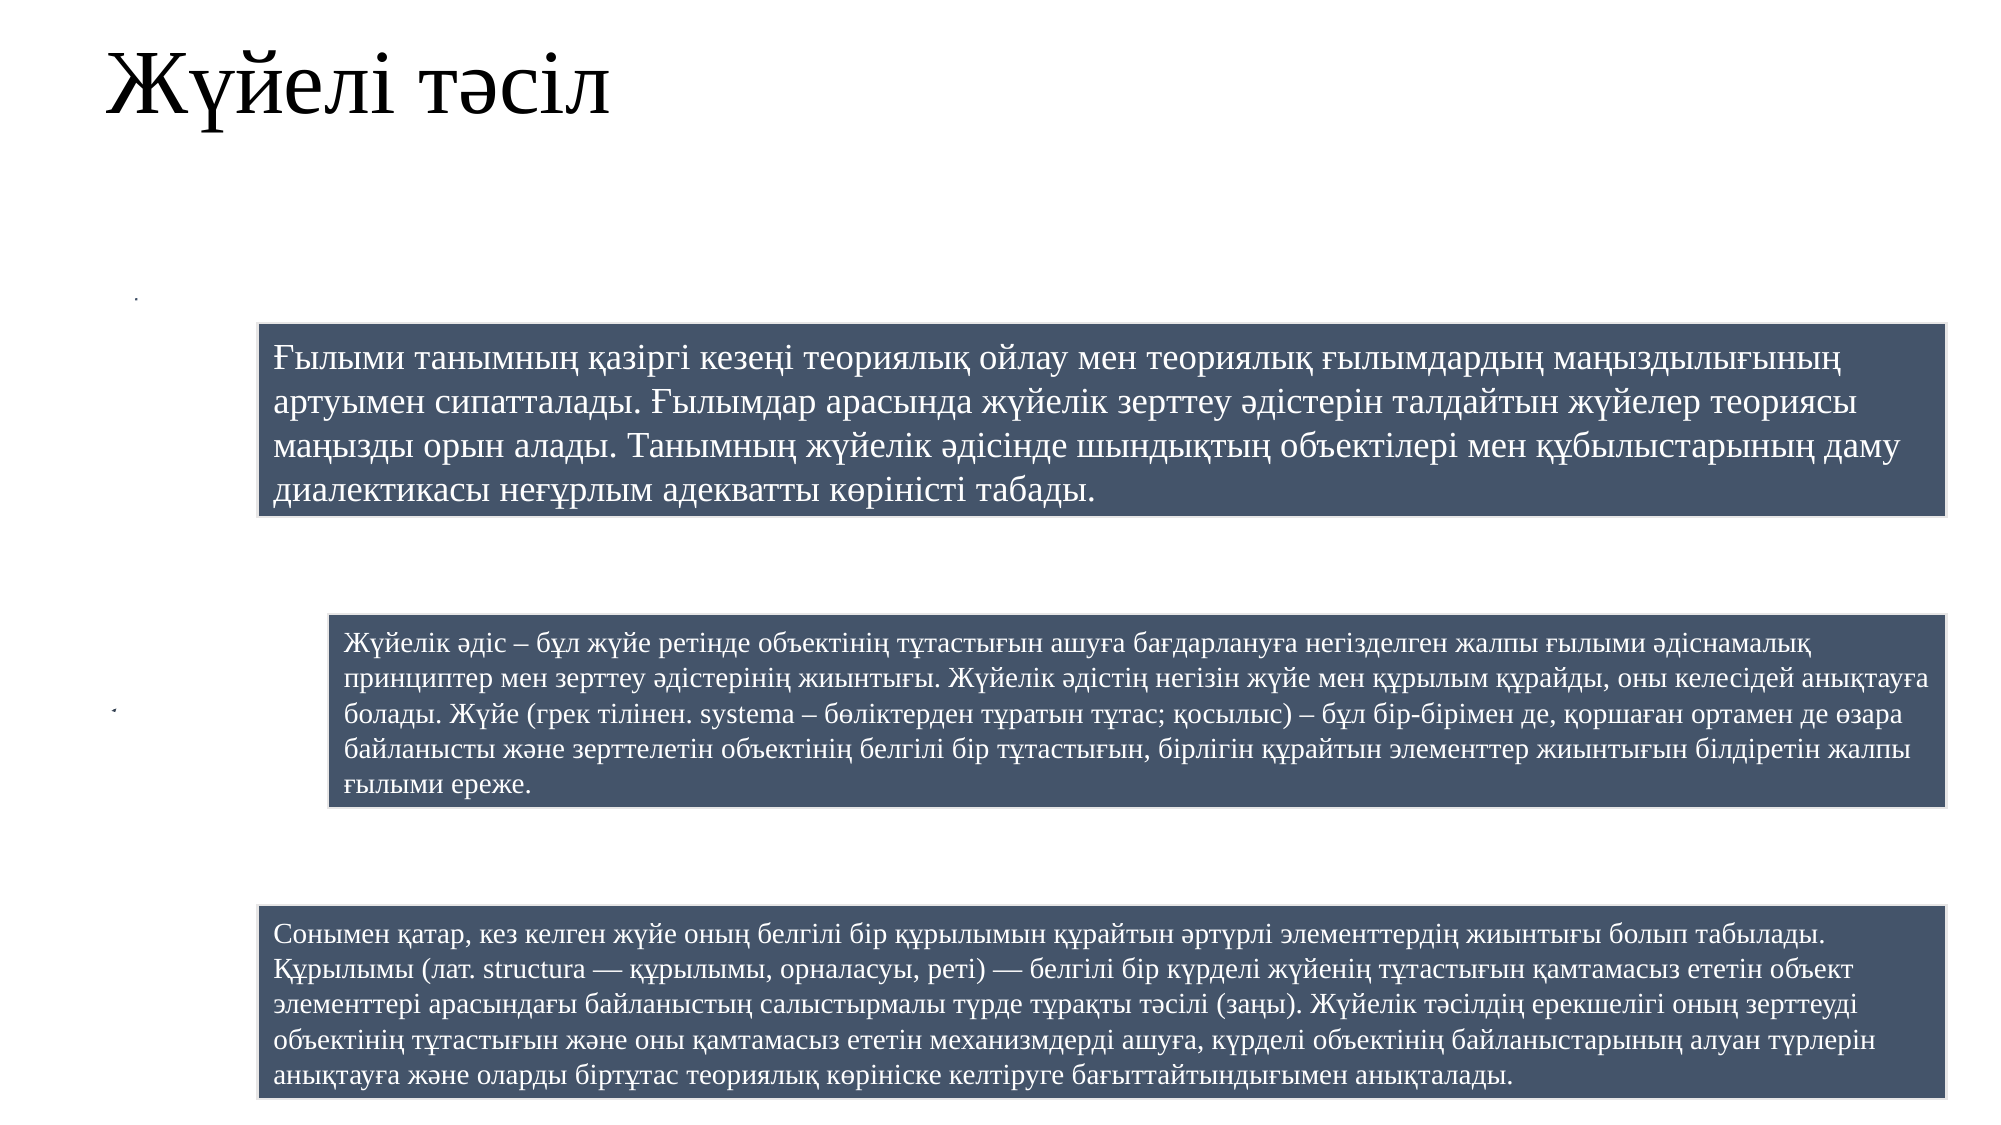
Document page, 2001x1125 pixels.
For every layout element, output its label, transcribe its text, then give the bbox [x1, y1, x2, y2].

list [109, 141, 1947, 1112]
title Жүйелі тәсіл [91, 27, 1386, 142]
